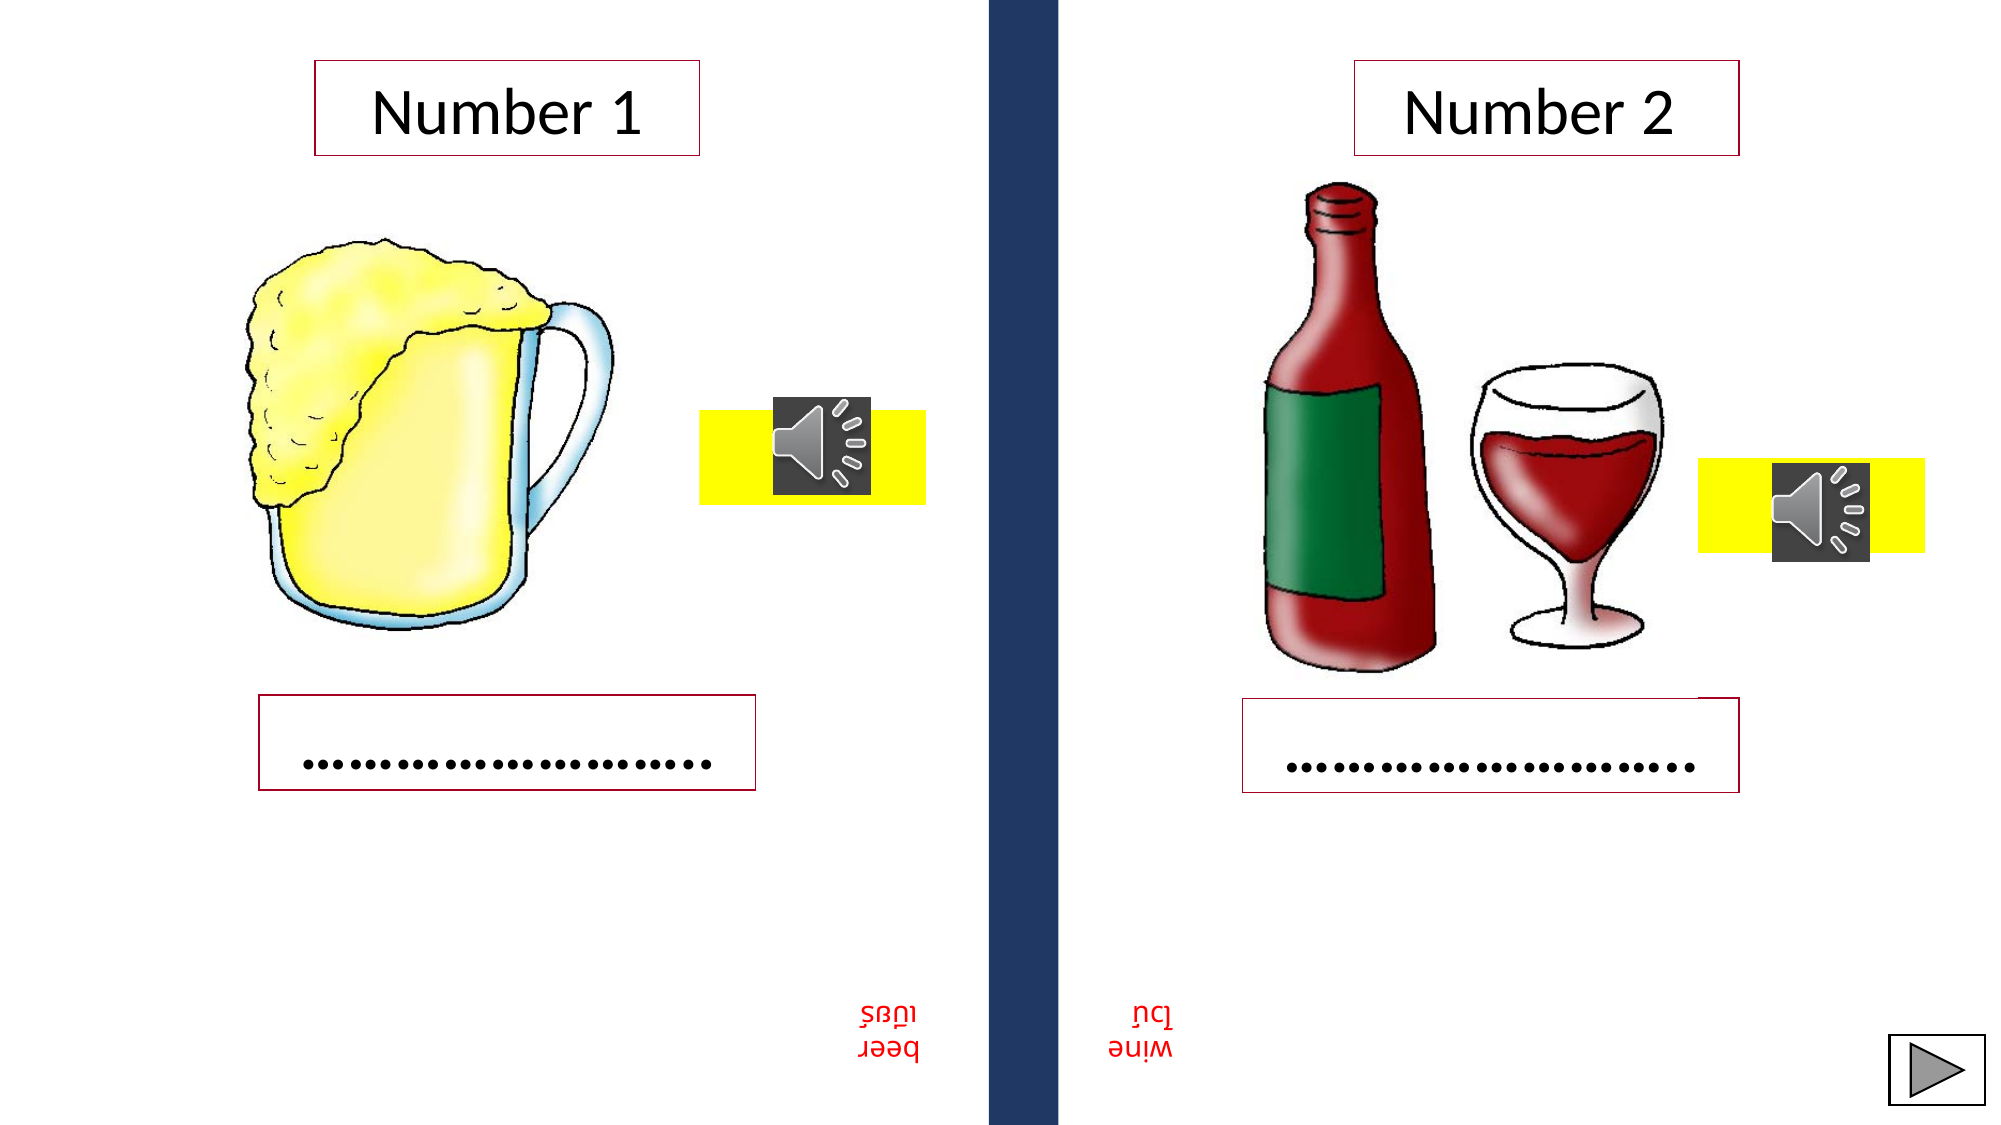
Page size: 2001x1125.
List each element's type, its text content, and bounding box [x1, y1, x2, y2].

picture [114, 173, 700, 679]
text_box [988, 0, 1059, 1125]
text_box beer เบียร์ [789, 993, 989, 1078]
text_box …………………….. [259, 695, 756, 790]
picture [772, 395, 873, 496]
text_box [1888, 1034, 1986, 1106]
table_header [1698, 458, 1925, 553]
text_box …………………….. [1242, 697, 1739, 793]
picture [1770, 462, 1871, 563]
table_header [700, 410, 926, 505]
picture [1215, 161, 1698, 698]
text_box Number 1 [315, 60, 700, 156]
text_box wine ไวน์ [1086, 993, 1188, 1078]
text_box Number 2 [1354, 60, 1739, 156]
